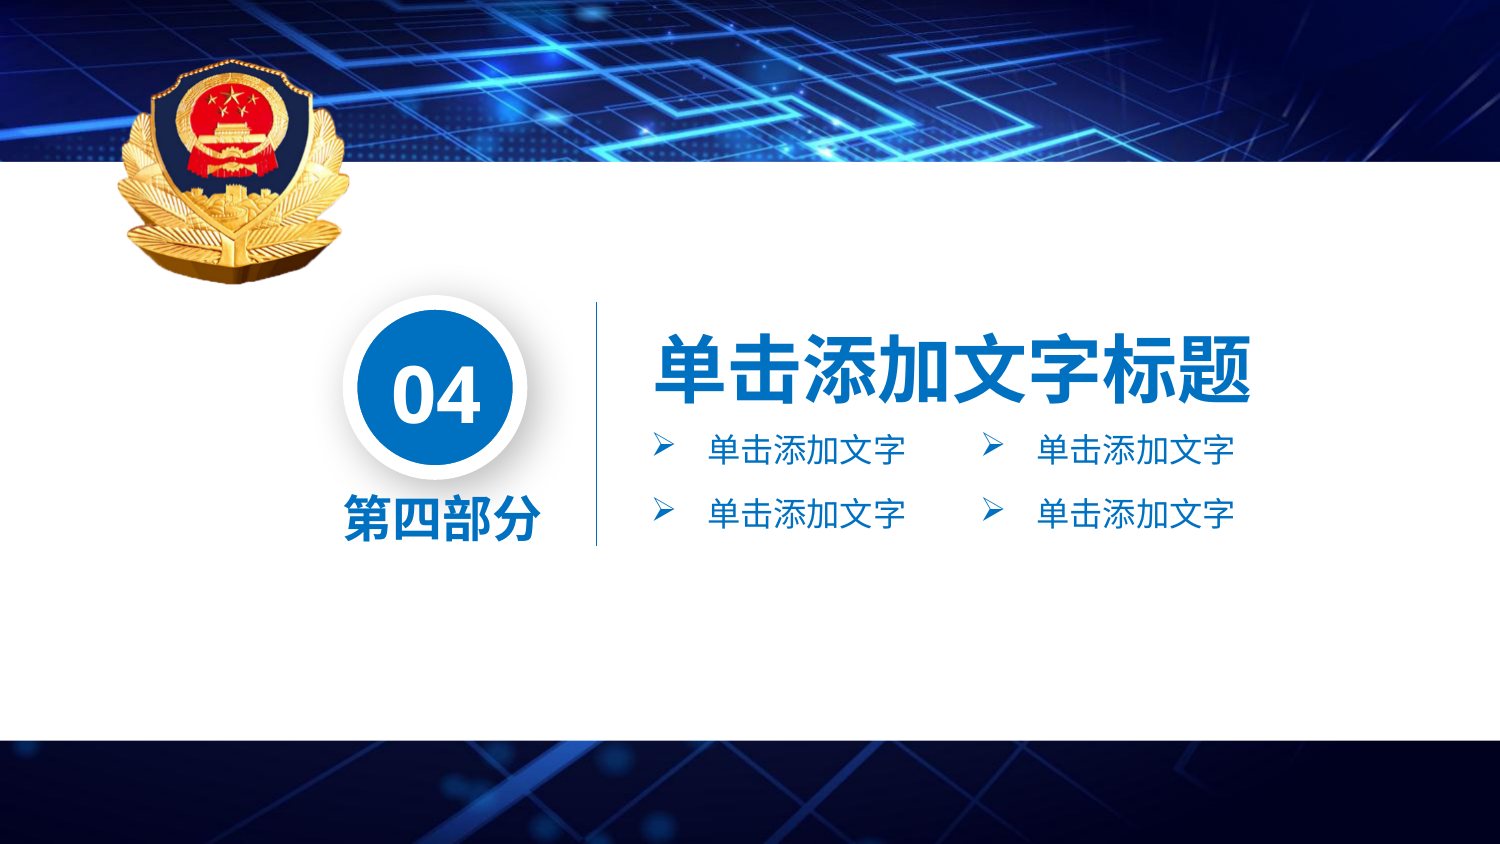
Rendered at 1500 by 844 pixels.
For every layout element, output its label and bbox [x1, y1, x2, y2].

picture [0, 0, 1500, 844]
text_box [349, 302, 521, 473]
